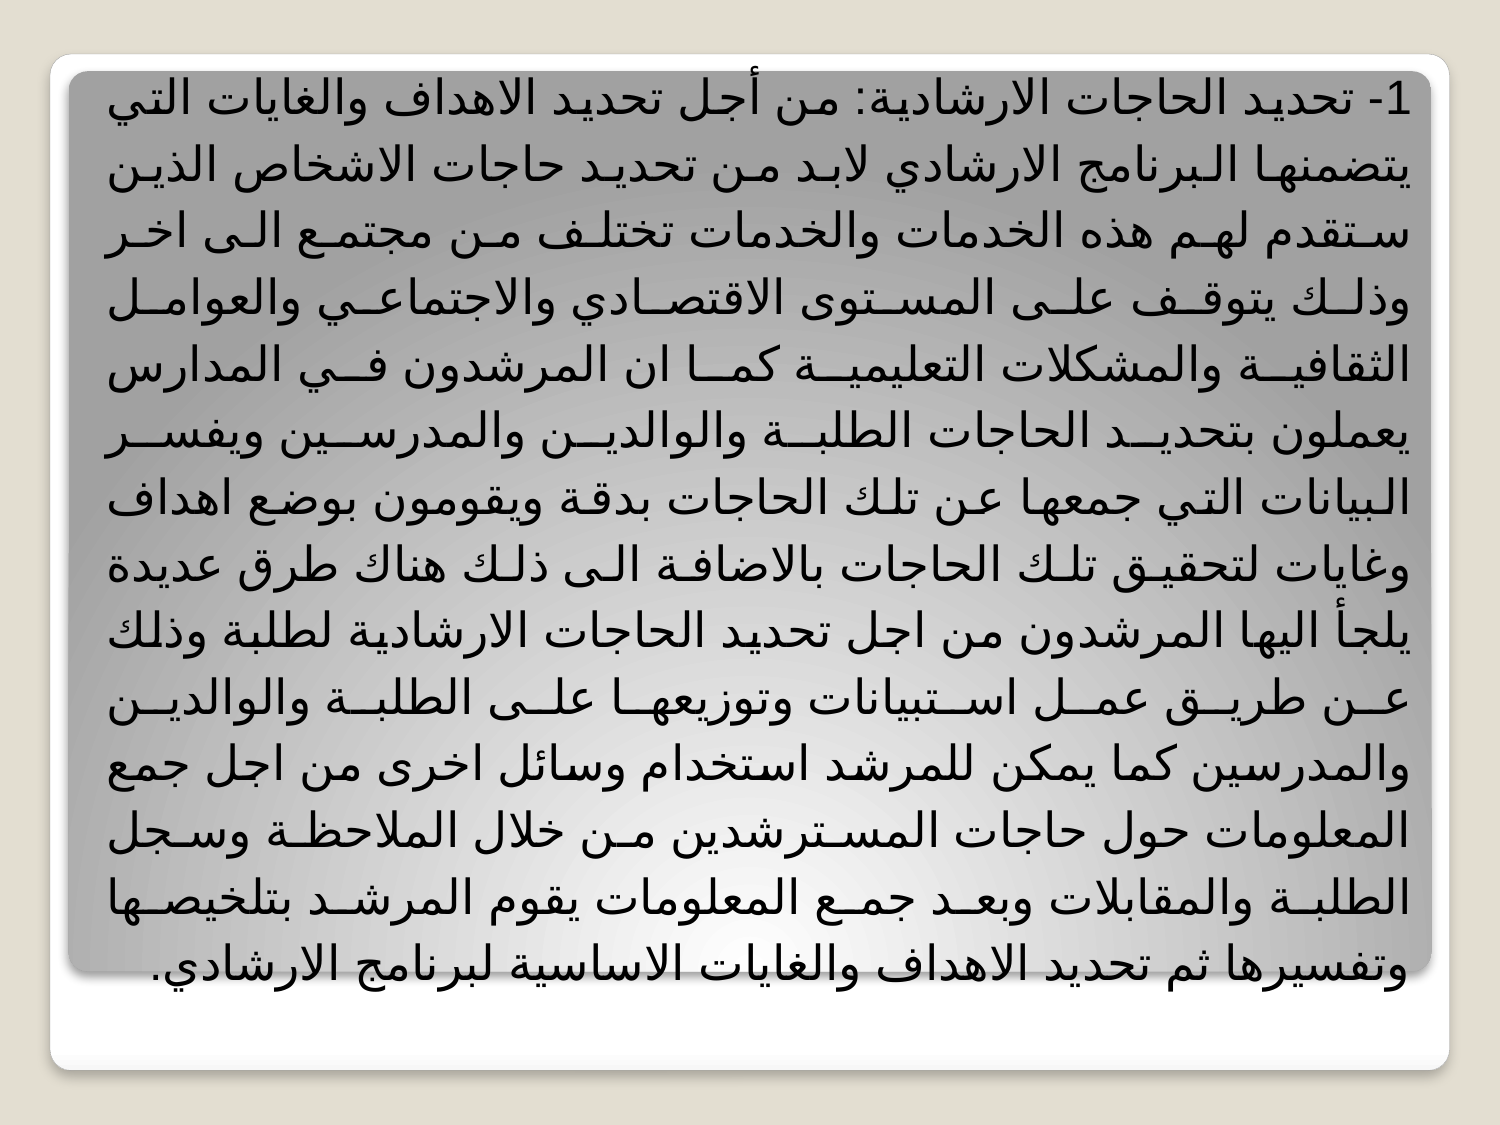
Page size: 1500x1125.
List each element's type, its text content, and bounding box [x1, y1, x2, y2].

list 1- تحديد الحاجات الارشادية: من أجل تحديد الاهداف والغايات التي يتضمنها البرنامج الارشادي لابد من تحديد حاجات الاشخاص الذين ستقدم لهم هذه الخدمات والخدمات تختلف من مجتمع الى اخر وذلك يتوقف على المستوى الاقتصادي والاجتماعي والعوامل الثقافية والمشكلات التعليمية كما ان المرشدون في المدارس يعملون بتحديد الحاجات الطلبة والوالدين والمدرسين ويفسر البيانات التي جمعها عن تلك الحاجات بدقة ويقومون بوضع اهداف وغايات لتحقيق تلك الحاجات بالاضافة الى ذلك هناك طرق عديدة يلجأ اليها المرشدون من اجل تحديد الحاجات الارشادية لطلبة وذلك عن طريق عمل استبيانات وتوزيعها على الطلبة والوالدين والمدرسين كما يمكن للمرشد استخدام وسائل اخرى من اجل جمع المعلومات حول حاجات المسترشدين من خلال الملاحظة وسجل الطلبة والمقابلات وبعد جمع المعلومات يقوم المرشد بتلخيصها وتفسيرها ثم تحديد الاهداف والغايات الاساسية لبرنامج الارشادي. [76, 42, 1427, 1024]
